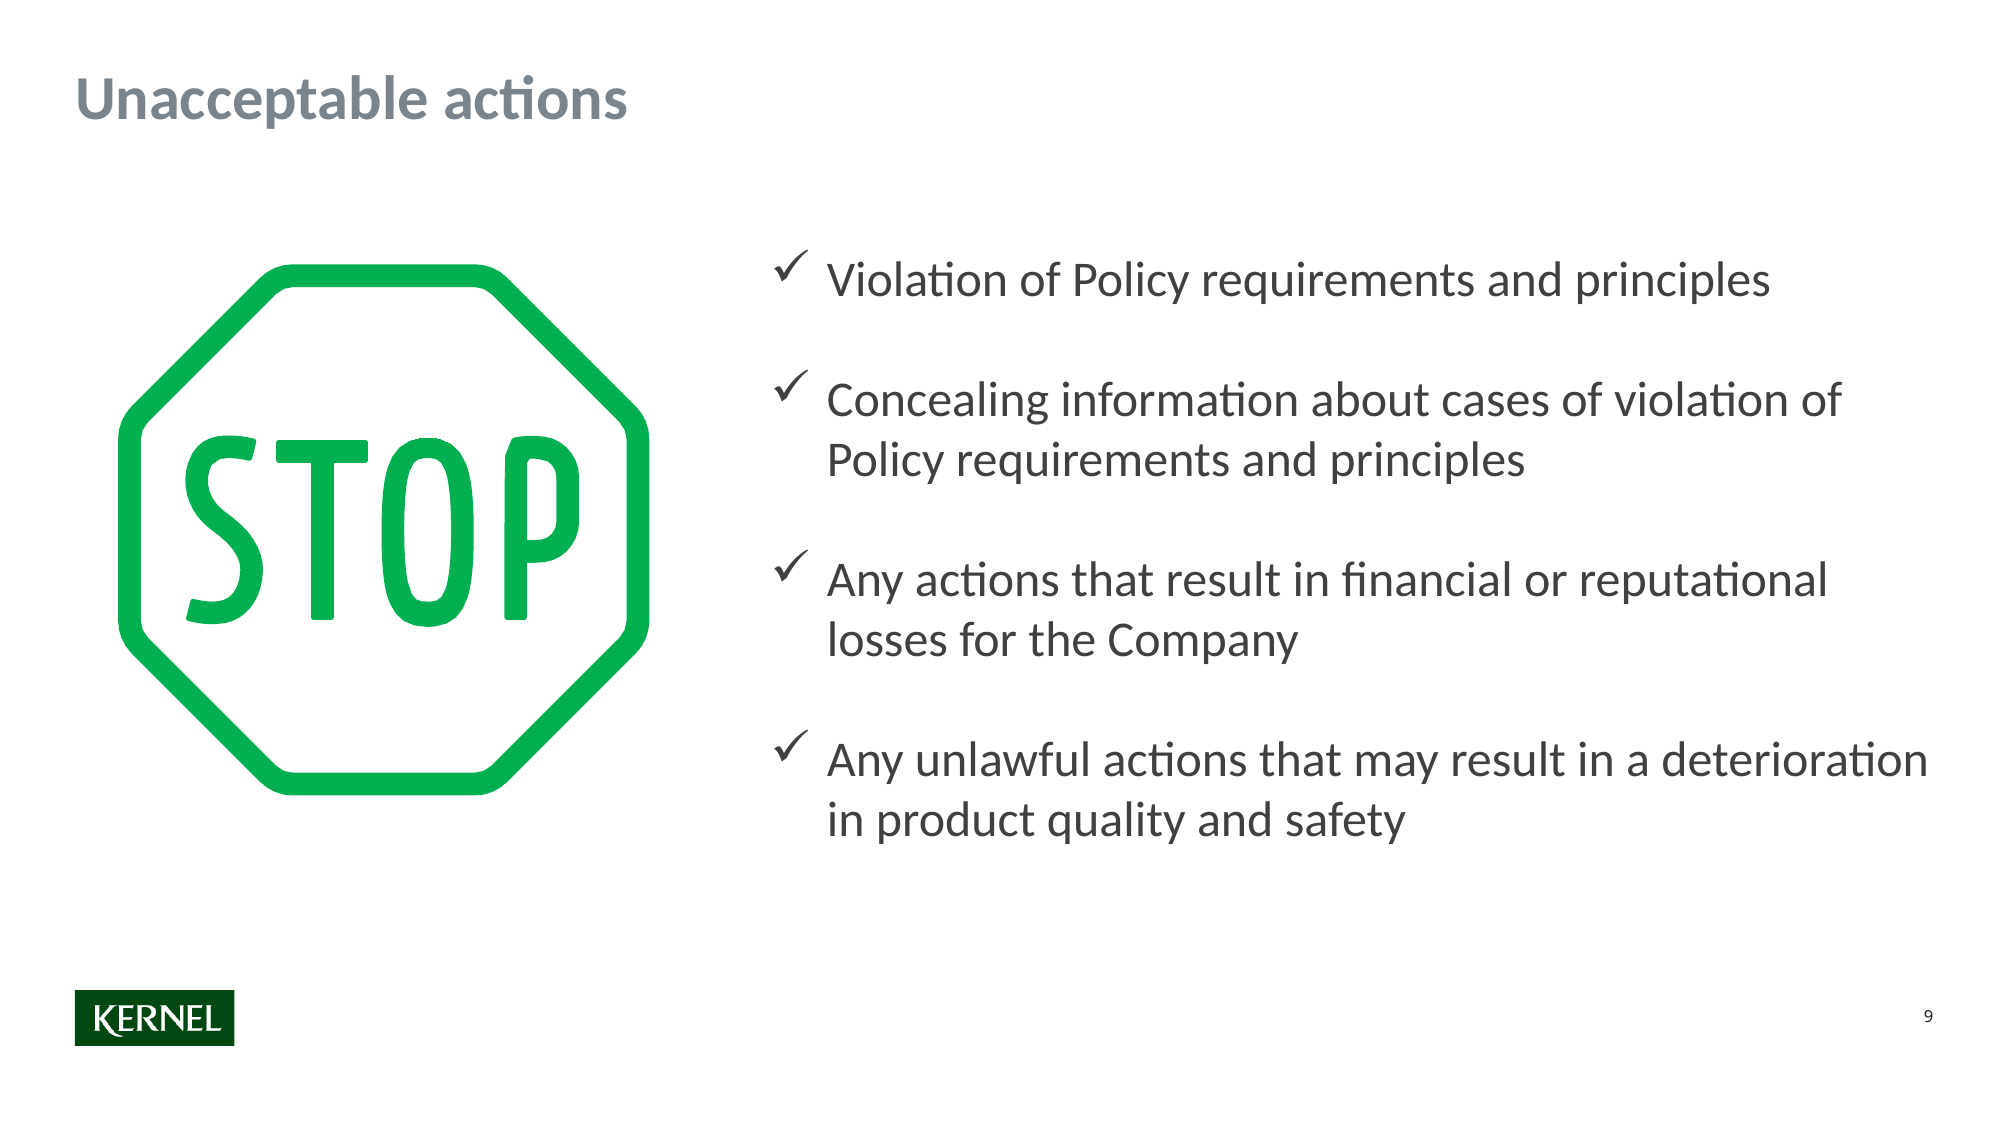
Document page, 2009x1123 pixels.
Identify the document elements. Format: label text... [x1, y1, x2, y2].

text_box [187, 438, 261, 622]
text_box [524, 456, 560, 543]
slide_number 9 [1919, 1006, 1938, 1027]
text_box [278, 442, 366, 618]
text_box [507, 438, 577, 618]
text_box [389, 438, 466, 469]
text_box [384, 440, 472, 625]
text_box [120, 266, 647, 793]
text_box [138, 284, 630, 776]
picture [74, 990, 235, 1046]
title Unacceptable actions [72, 55, 771, 245]
text_box [401, 455, 454, 605]
text_box Violation of Policy requirements and principles Concealing information about cases of violation of Policy requirements and principles Any actions that result in financial or reputational losses for the Company Any unlawful actions that may result in a deterioration in product quality and safety [770, 244, 1942, 933]
